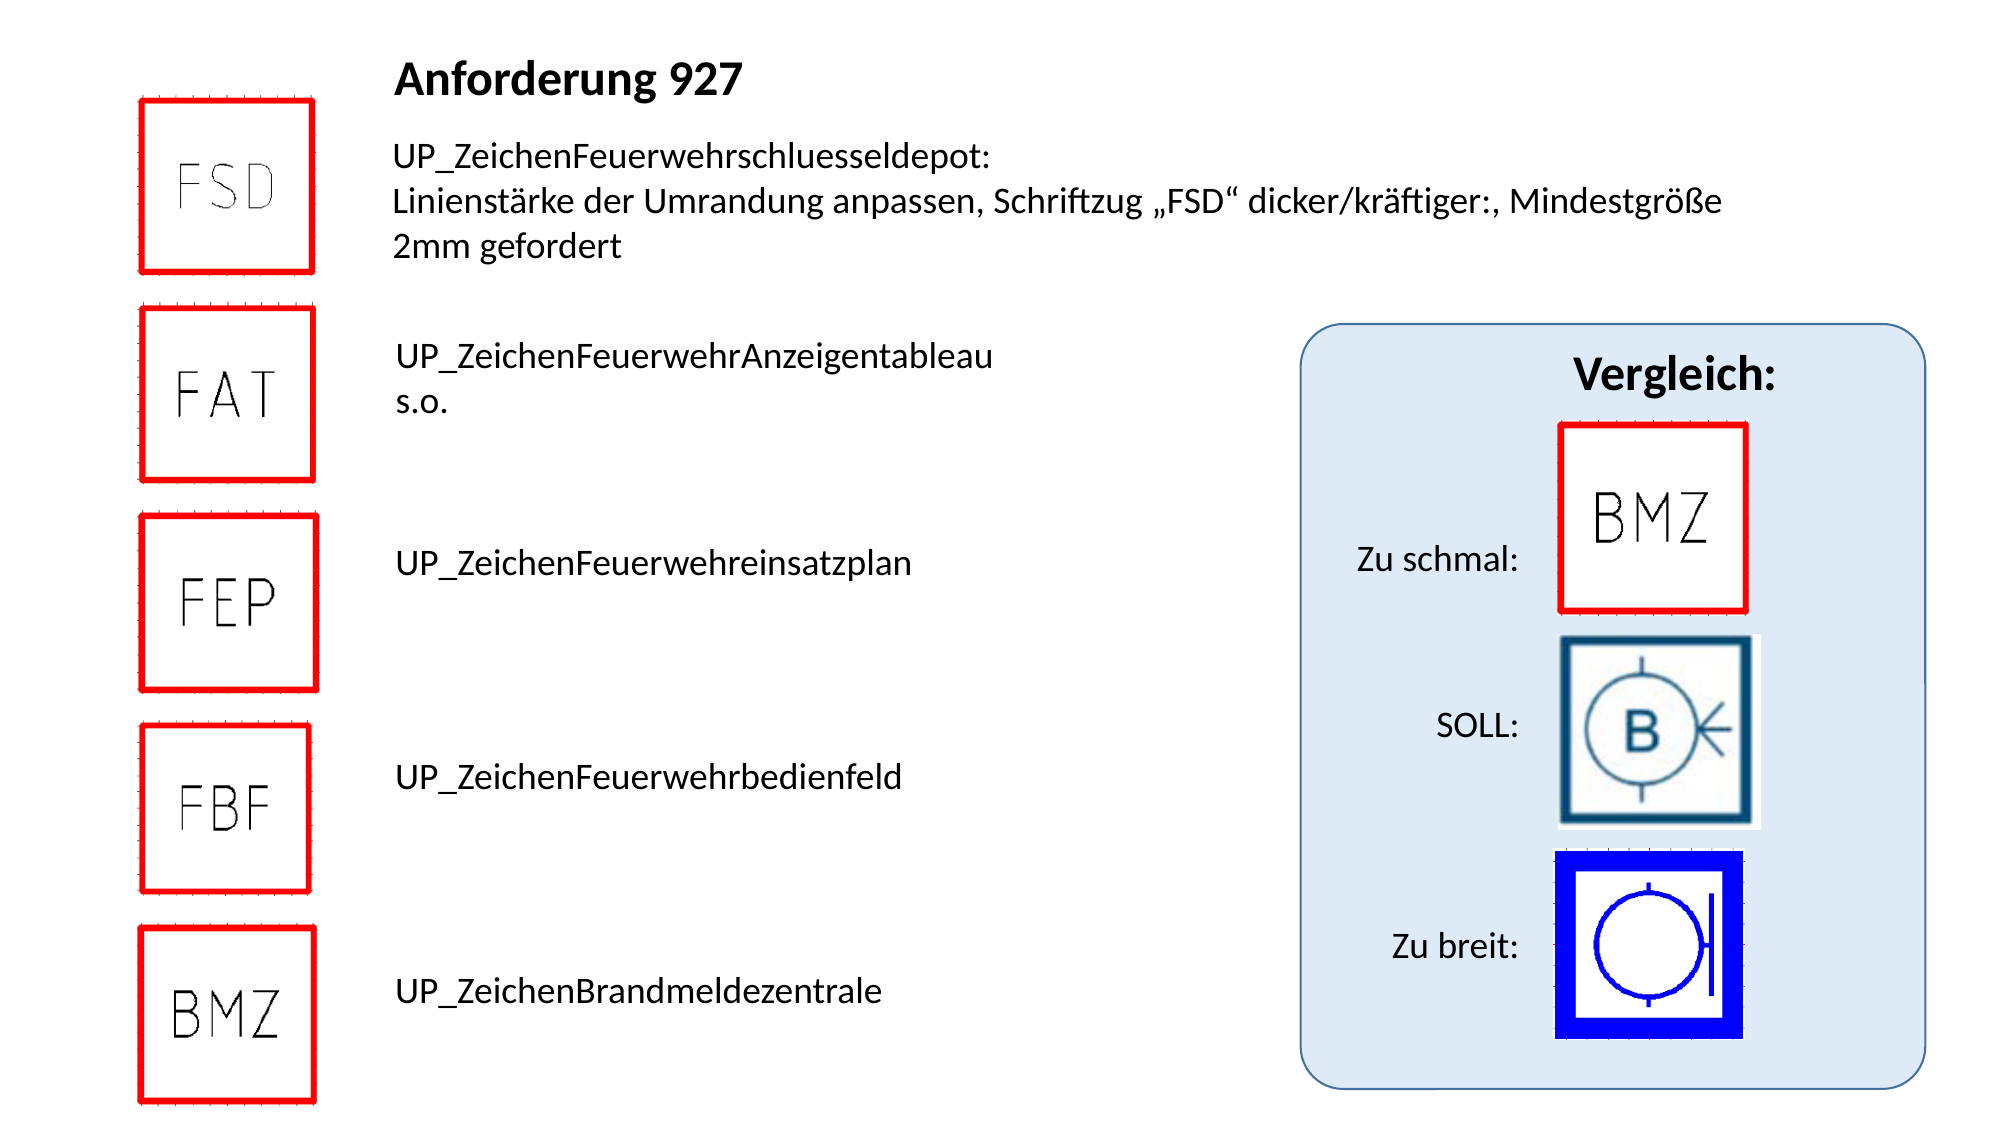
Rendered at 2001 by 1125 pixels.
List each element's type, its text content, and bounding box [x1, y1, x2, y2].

text_box UP_Zeichen­Feuerwehrschluesseldepot: Linienstärke der Umrandung anpassen, Schriftzug „FSD“ dicker/kräftiger:, Mindestgröße 2mm gefordert [377, 123, 1772, 274]
text_box UP_Zeichen­Feuerwehr­Anzeigentableau s.o. [380, 323, 1009, 429]
text_box UP_Zeichen­Feuerwehrbedienfeld [380, 744, 919, 805]
text_box Anforderung 927 [379, 37, 760, 113]
text_box Zu breit: [1377, 913, 1535, 974]
picture [137, 720, 313, 896]
text_box Zu schmal: [1342, 527, 1535, 587]
picture [137, 95, 316, 276]
picture [137, 510, 320, 694]
picture [1557, 420, 1749, 616]
text_box UP_Zeichen­Brandmeldezentrale [380, 958, 898, 1019]
text_box Vergleich: [1558, 333, 1793, 408]
picture [137, 923, 317, 1106]
picture [1557, 634, 1762, 830]
picture [137, 302, 316, 484]
text_box SOLL: [1421, 692, 1535, 753]
text_box UP_Zeichen­Feuerwehreinsatzplan [380, 530, 928, 591]
text_box [1299, 322, 1927, 1091]
picture [1553, 848, 1745, 1040]
